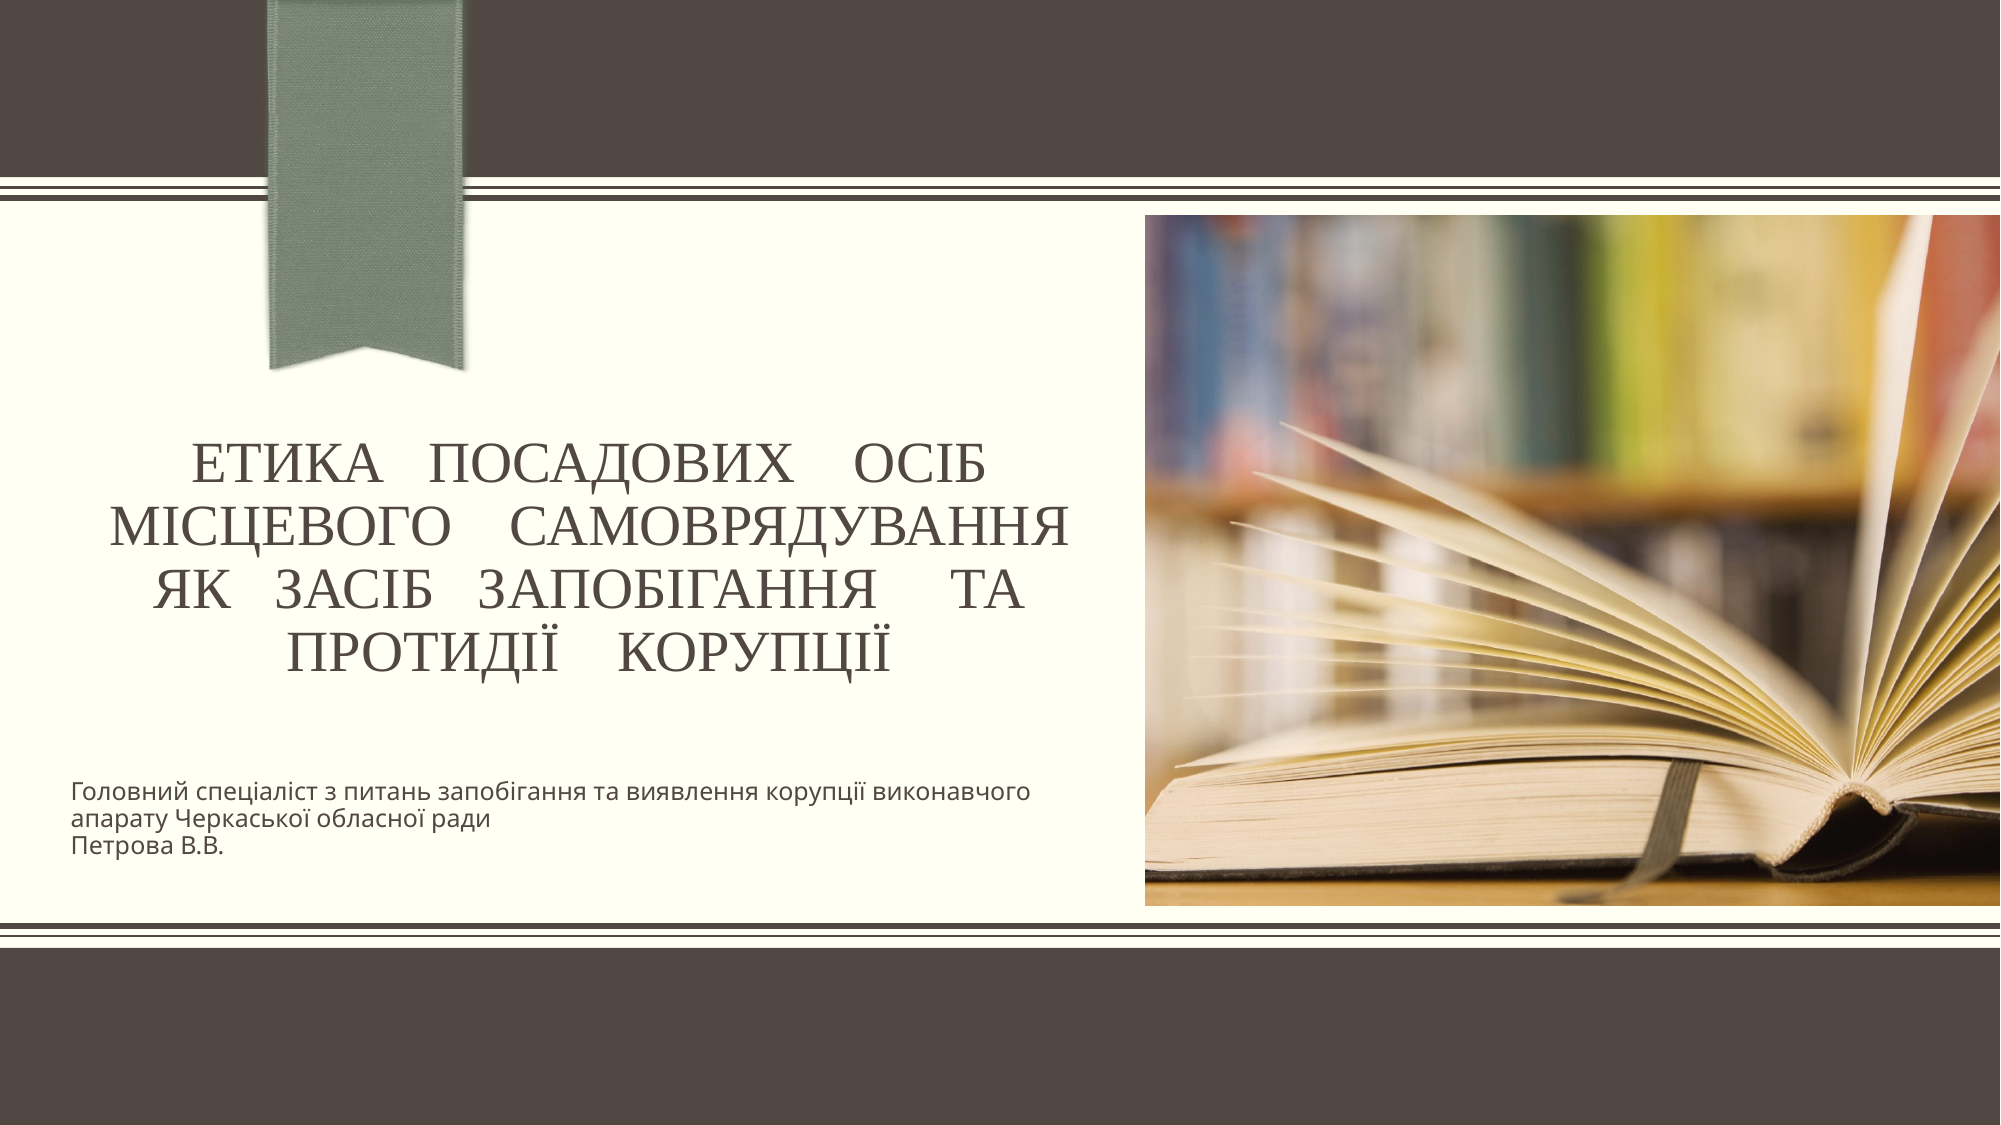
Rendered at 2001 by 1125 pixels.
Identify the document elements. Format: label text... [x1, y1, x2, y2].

subtitle Головний спеціаліст з питань запобігання та виявлення корупції виконавчого апарату Черкаської обласної ради Петрова В.В. [57, 740, 1122, 897]
title Етика посадових осіб місцевого самоврядування як засіб запобігання та протидії корупції [57, 376, 1122, 740]
picture [1145, 214, 2000, 906]
